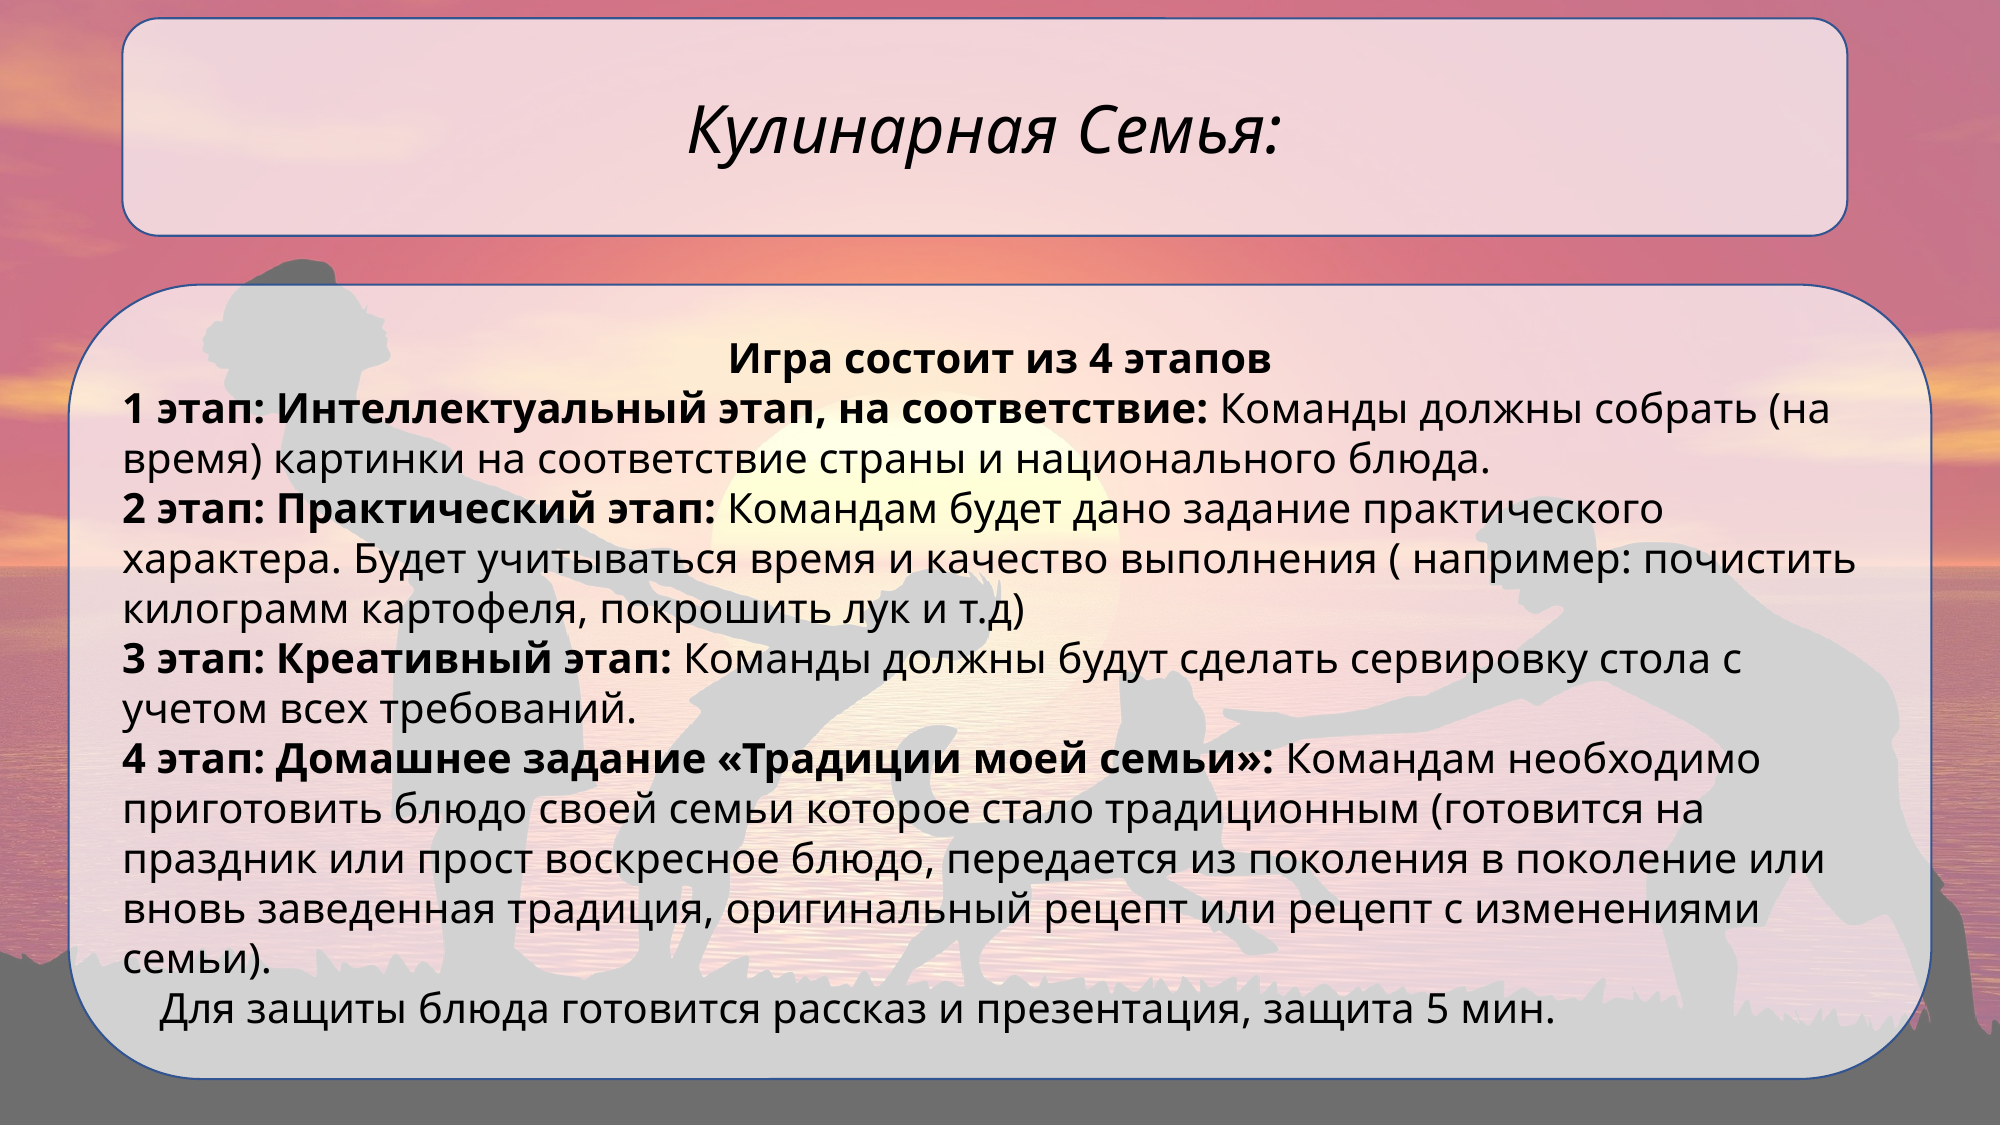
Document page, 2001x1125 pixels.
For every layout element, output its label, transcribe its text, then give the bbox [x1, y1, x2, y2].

text_box Игра состоит из 4 этапов 1 этап: Интеллектуальный этап, на соответствие: Команды должны собрать (на время) картинки на соответствие страны и национального блюда. 2 этап: Практический этап: Командам будет дано задание практического характера. Будет учитываться время и качество выполнения ( например: почистить килограмм картофеля, покрошить лук и т.д) 3 этап: Креативный этап: Команды должны будут сделать сервировку стола с учетом всех требований. 4 этап: Домашнее задание «Традиции моей семьи»: Командам необходимо приготовить блюдо своей семьи которое стало традиционным (готовится на праздник или прост воскресное блюдо, передается из поколения в поколение или вновь заведенная традиция, оригинальный рецепт или рецепт с изменениями семьи). Для защиты блюда готовится рассказ и презентация, защита 5 мин. [67, 283, 1933, 1081]
text_box Кулинарная Семья: [121, 17, 1849, 237]
